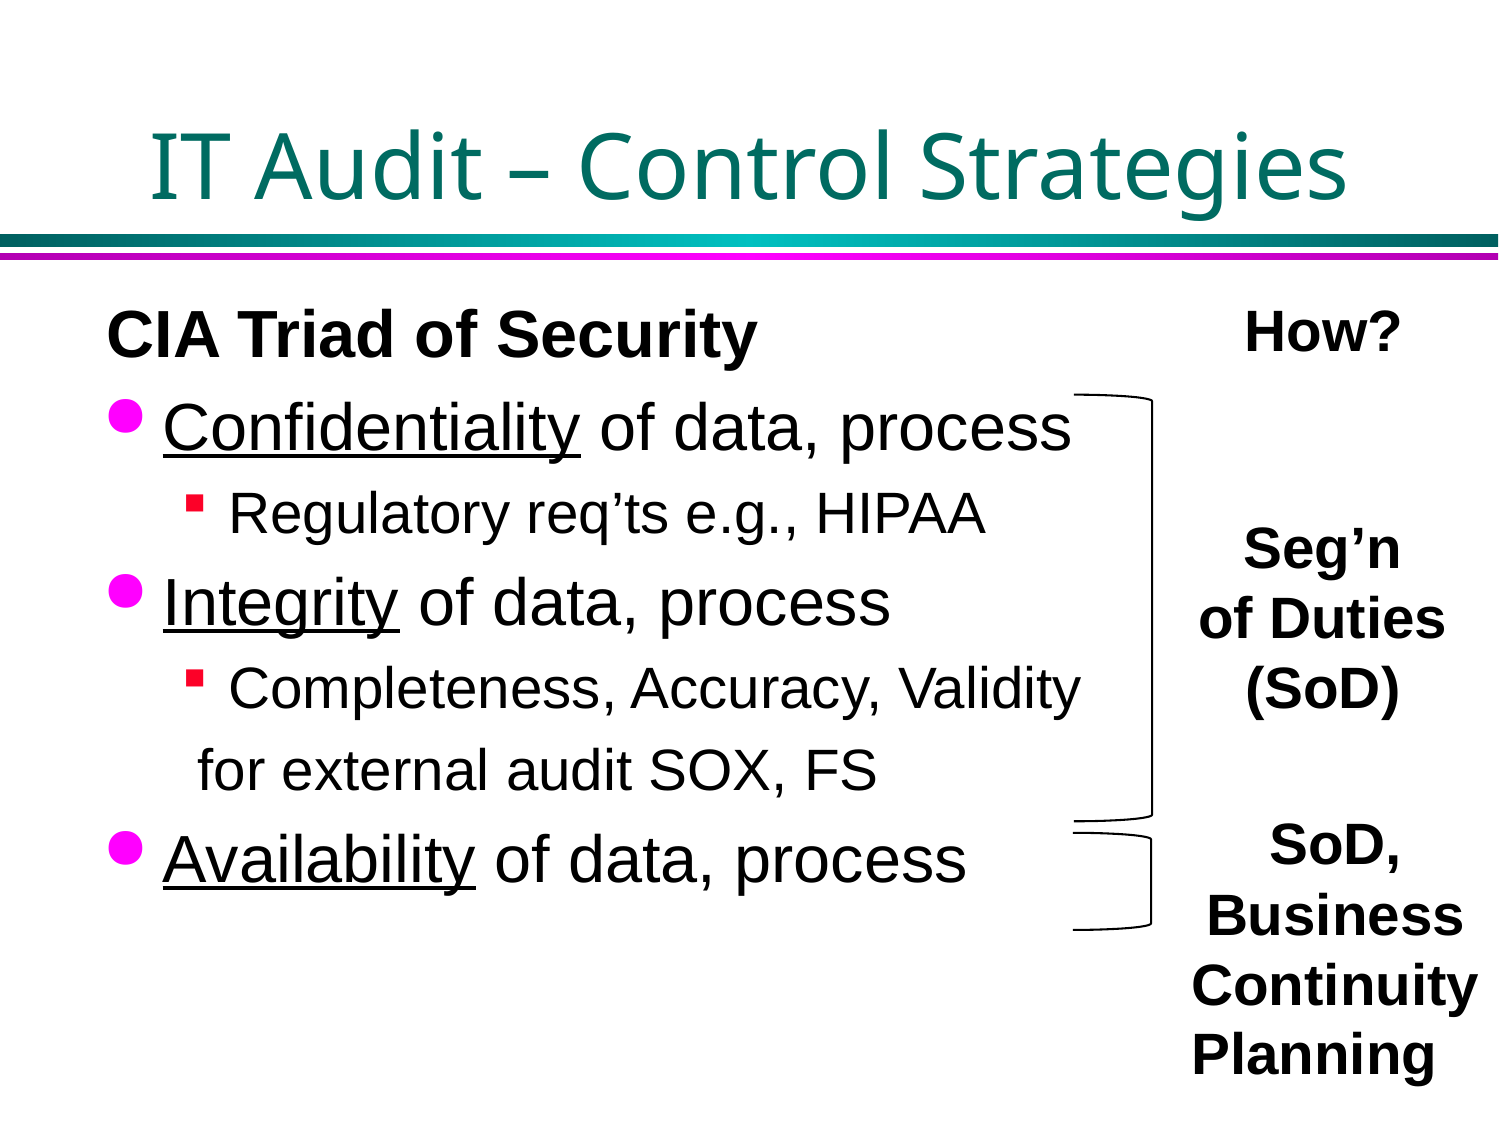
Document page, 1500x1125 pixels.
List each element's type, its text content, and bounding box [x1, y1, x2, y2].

title IT Audit – Control Strategies [111, 36, 1388, 226]
text_box SoD, Business Continuity Planning [1176, 799, 1495, 1094]
text_box How? [1193, 285, 1455, 371]
text_box Seg’n of Duties (SoD) [1183, 502, 1463, 728]
list CIA Triad of Security Confidentiality of data, process Regulatory req’ts e.g., HIPAA Integrity of data, process Completeness, Accuracy, Validity for external audit SOX, FS Availability of data, process [91, 282, 1368, 959]
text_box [1072, 394, 1153, 931]
